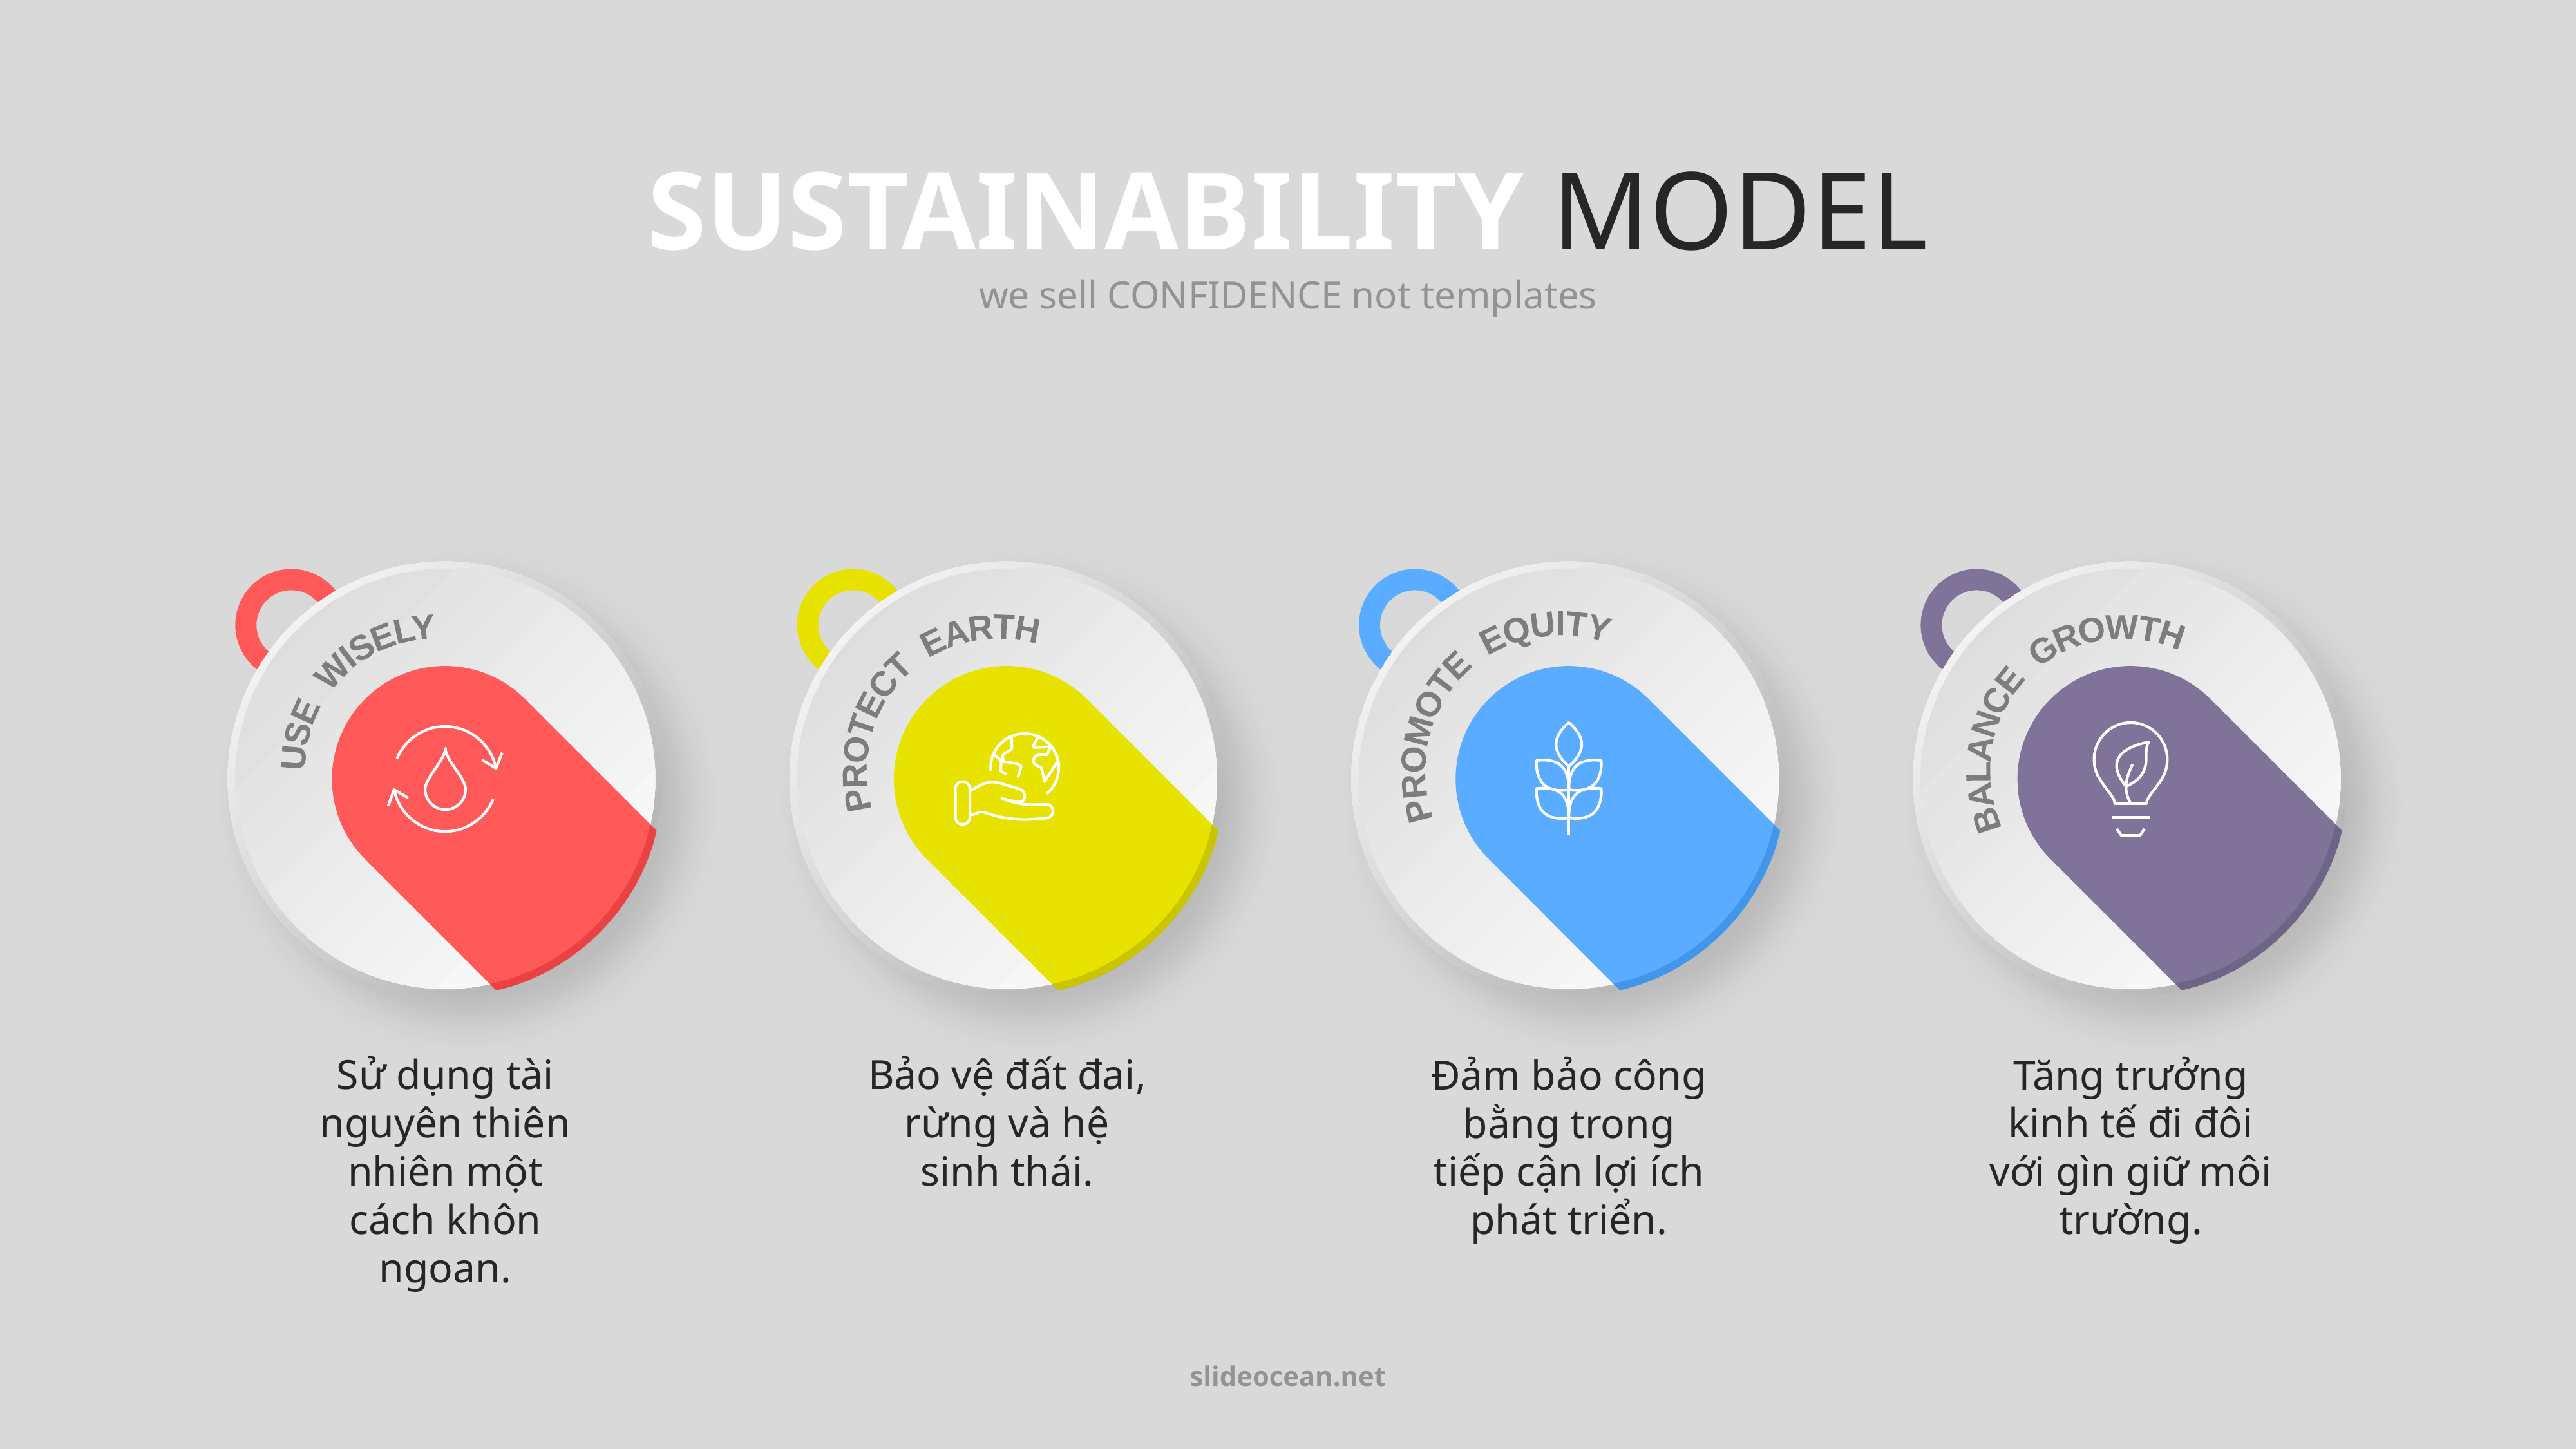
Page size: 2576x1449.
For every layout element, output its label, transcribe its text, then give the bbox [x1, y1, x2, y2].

text_box SUSTAINABILITY MODEL [638, 137, 1938, 276]
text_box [1455, 665, 1781, 991]
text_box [2017, 665, 2343, 991]
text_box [331, 665, 658, 991]
text_box slideocean.net [1180, 1354, 1396, 1397]
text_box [1913, 561, 2349, 997]
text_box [227, 561, 663, 997]
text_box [789, 561, 1226, 997]
text_box Tăng trưởng kinh tế đi đôi với gìn giữ môi trường. [1976, 1045, 2286, 1247]
text_box Sử dụng tài nguyên thiên nhiên một cách khôn ngoan. [290, 1045, 600, 1296]
text_box we sell CONFIDENCE not templates [969, 266, 1607, 321]
text_box Bảo vệ đất đai, rừng và hệ sinh thái. [852, 1045, 1162, 1199]
text_box Đảm bảo công bằng trong tiếp cận lợi ích phát triển. [1414, 1045, 1724, 1247]
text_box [1350, 561, 1787, 997]
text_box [893, 665, 1219, 991]
